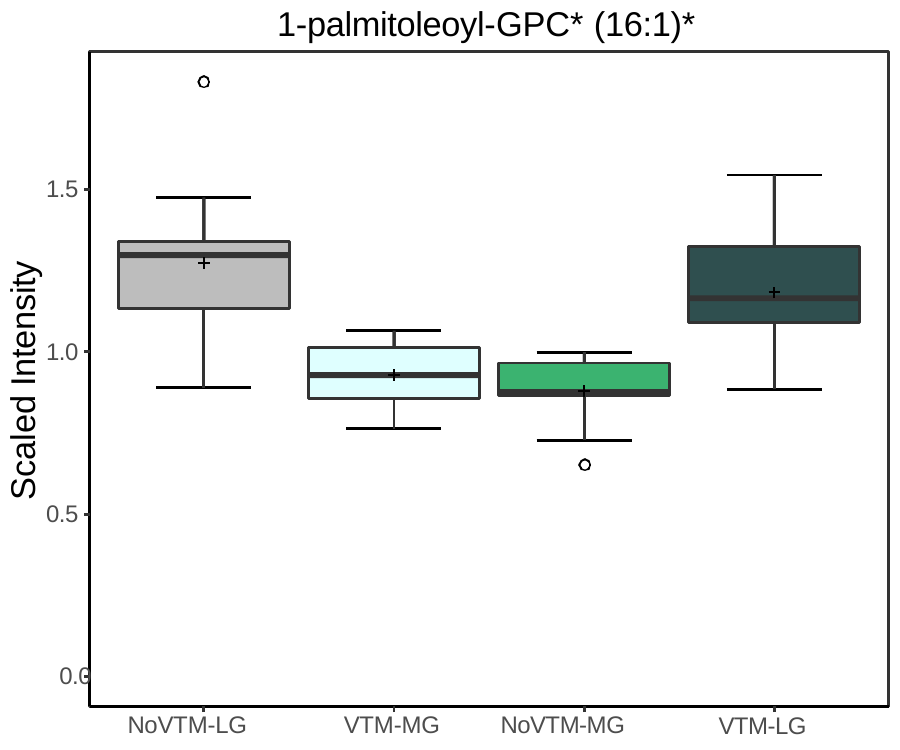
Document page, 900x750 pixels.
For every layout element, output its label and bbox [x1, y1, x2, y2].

text_box [44, 171, 82, 203]
text_box [83, 50, 891, 740]
text_box [274, 0, 704, 44]
text_box [1, 256, 82, 528]
footer [57, 661, 95, 750]
slide_number [125, 713, 257, 750]
